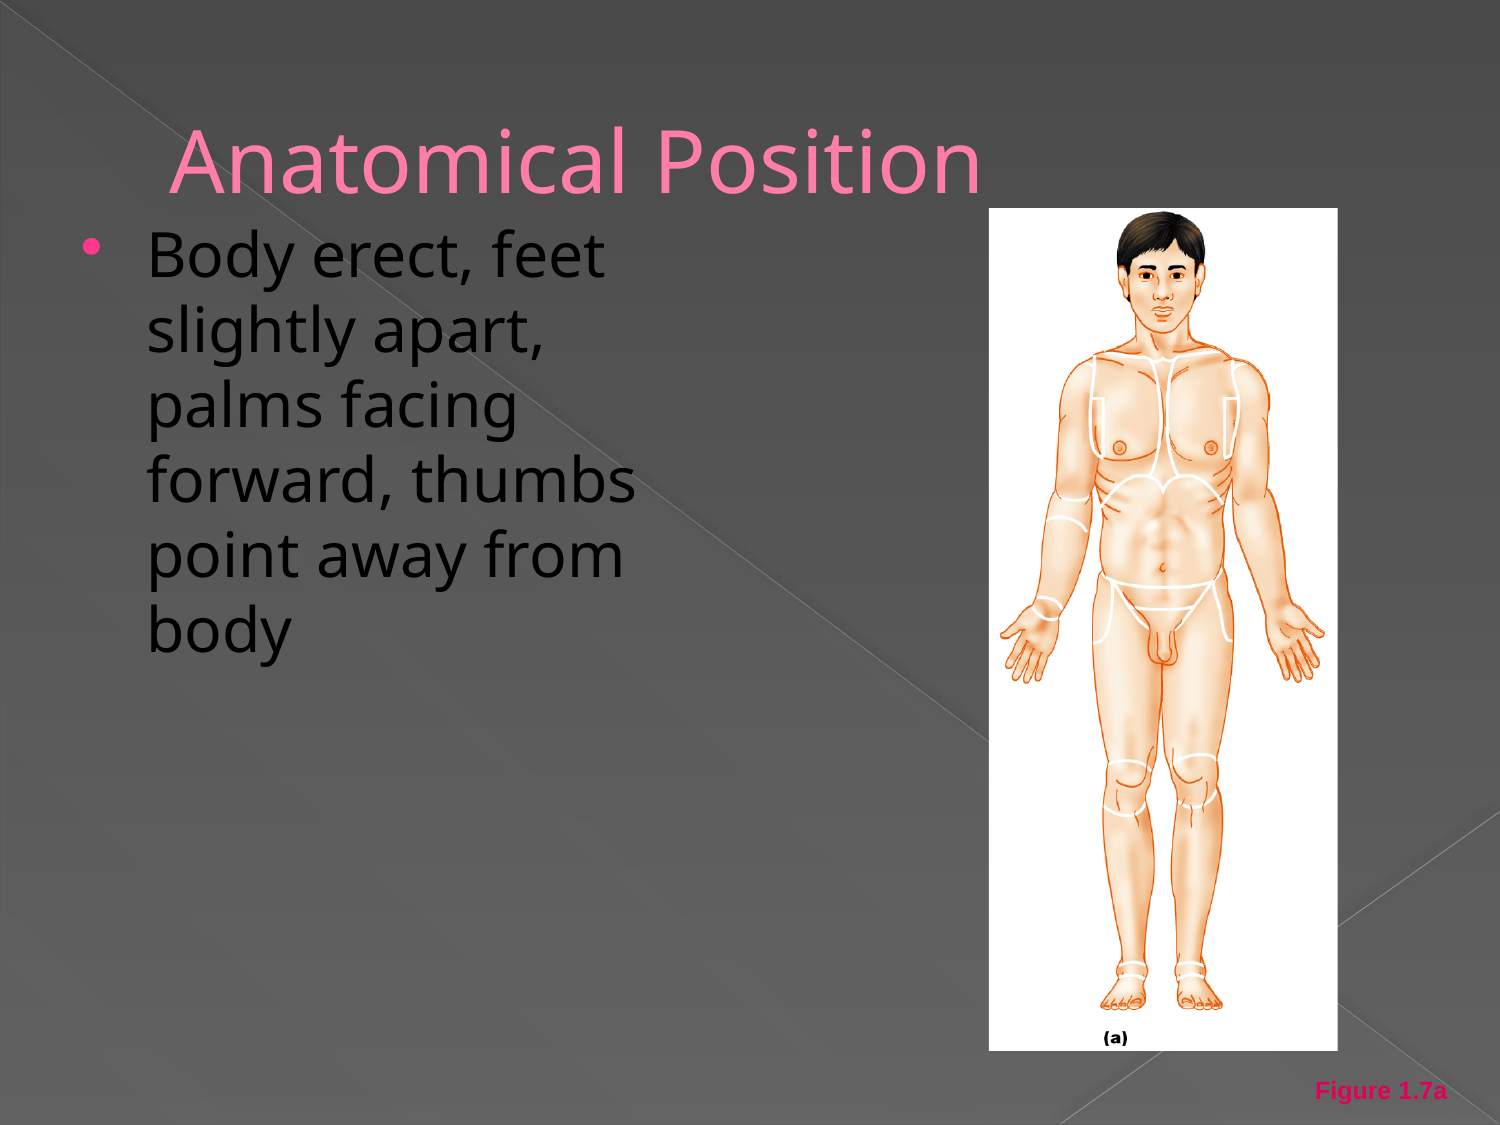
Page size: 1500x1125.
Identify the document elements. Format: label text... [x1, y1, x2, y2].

list Body erect, feet slightly apart, palms facing forward, thumbs point away from body [57, 207, 755, 1037]
text_box Figure 1.7a [1200, 1067, 1463, 1113]
picture [988, 207, 1338, 1051]
title Anatomical Position [75, 43, 1425, 274]
